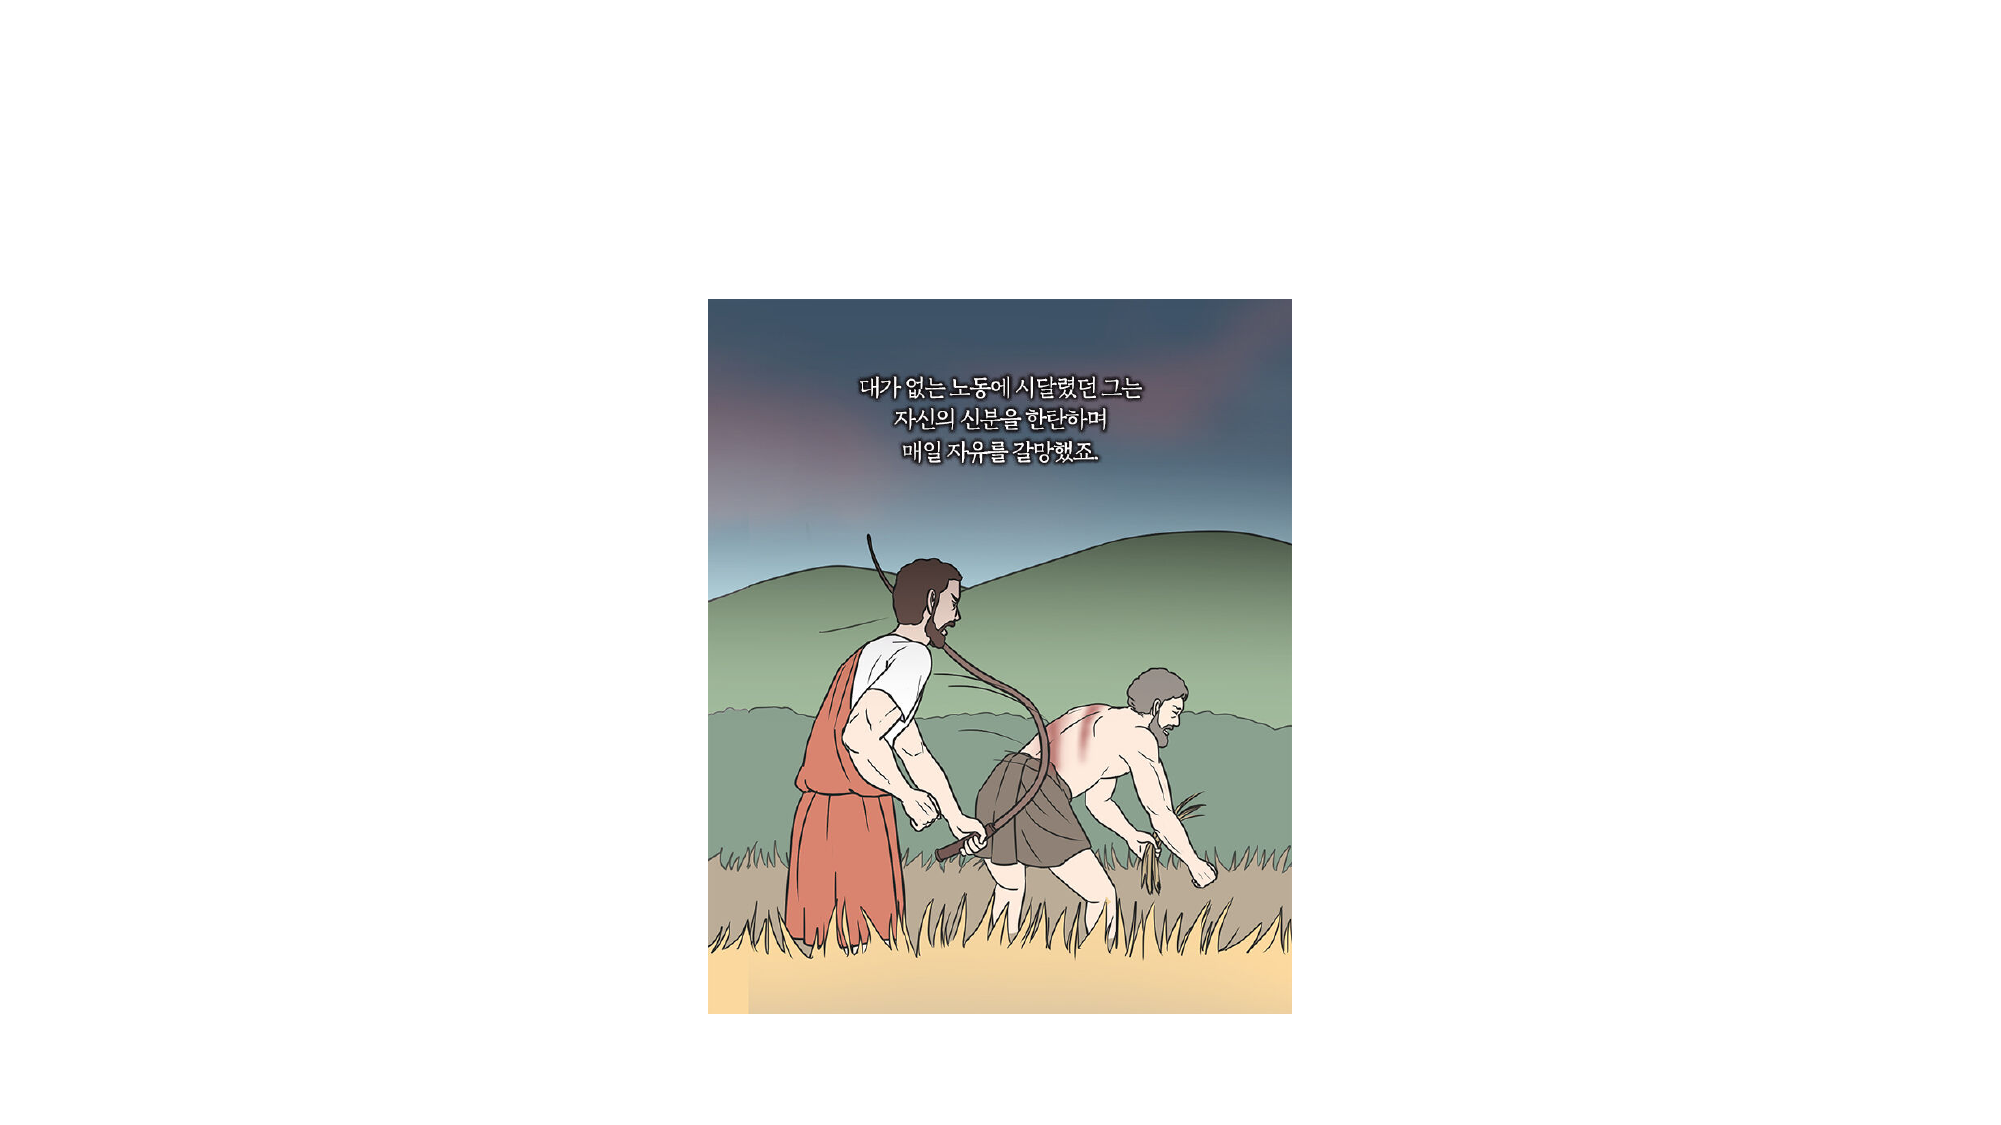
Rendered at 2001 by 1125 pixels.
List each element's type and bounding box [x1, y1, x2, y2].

list [707, 299, 1292, 1014]
